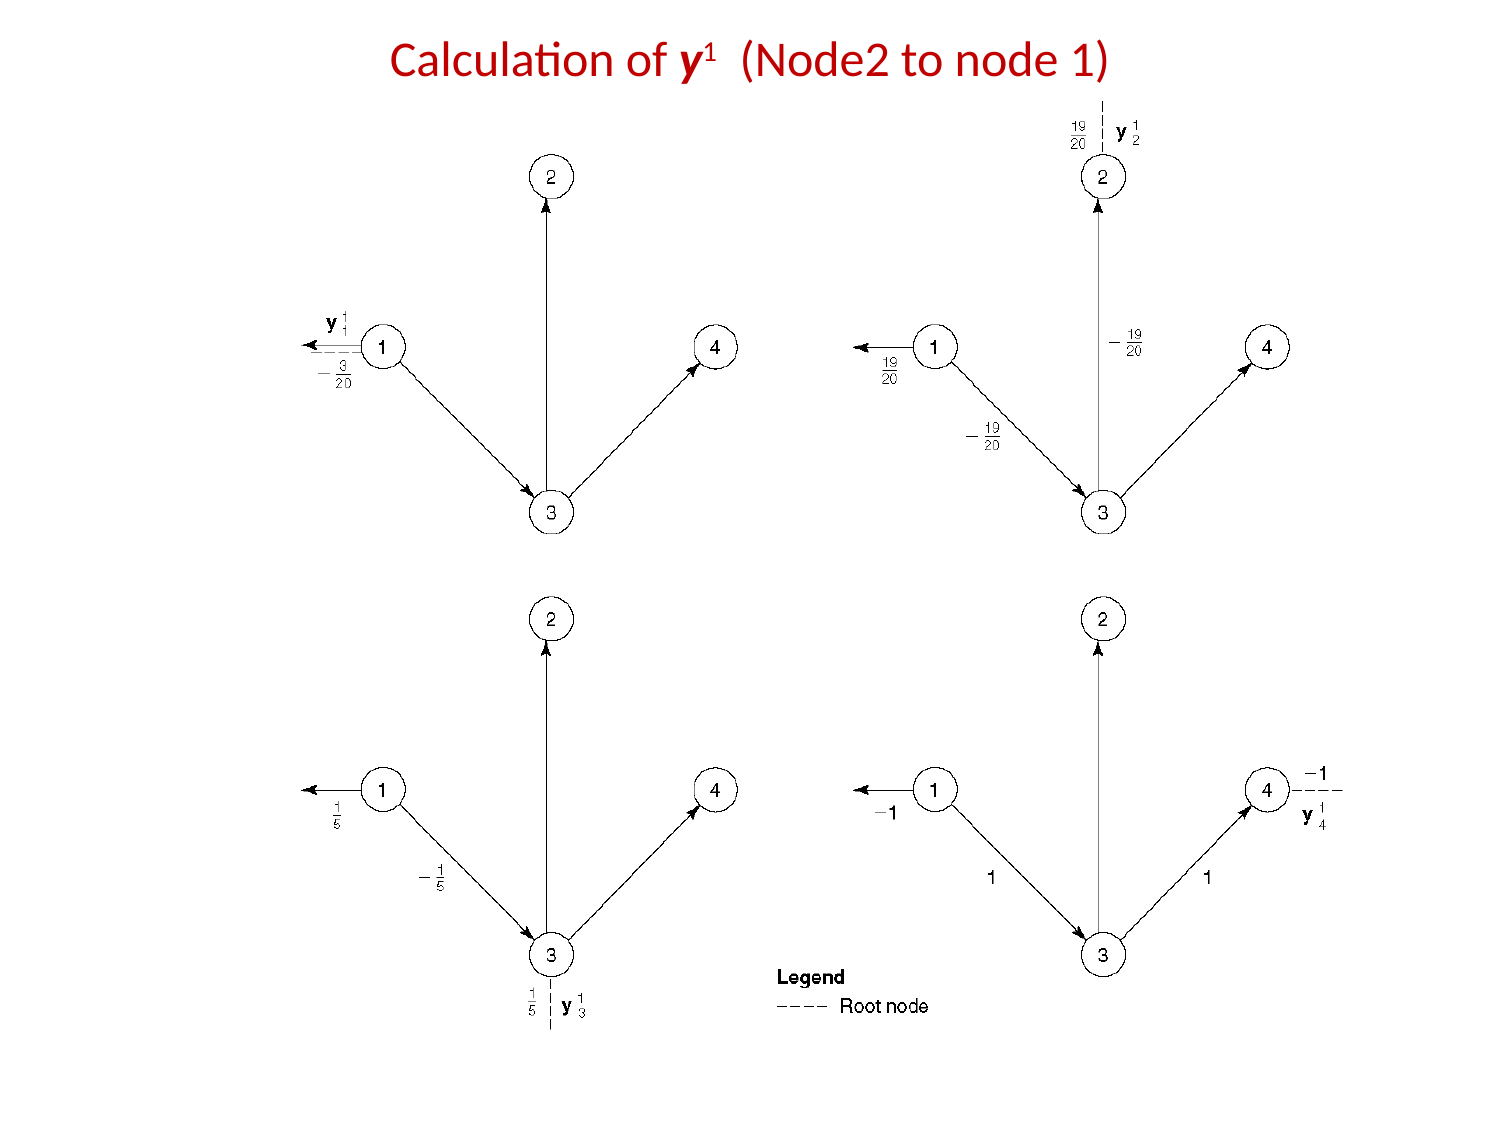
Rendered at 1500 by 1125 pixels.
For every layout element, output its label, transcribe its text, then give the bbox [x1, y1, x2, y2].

picture [262, 87, 1356, 1051]
title Calculation of y1 (Node2 to node 1) [75, 0, 1425, 113]
